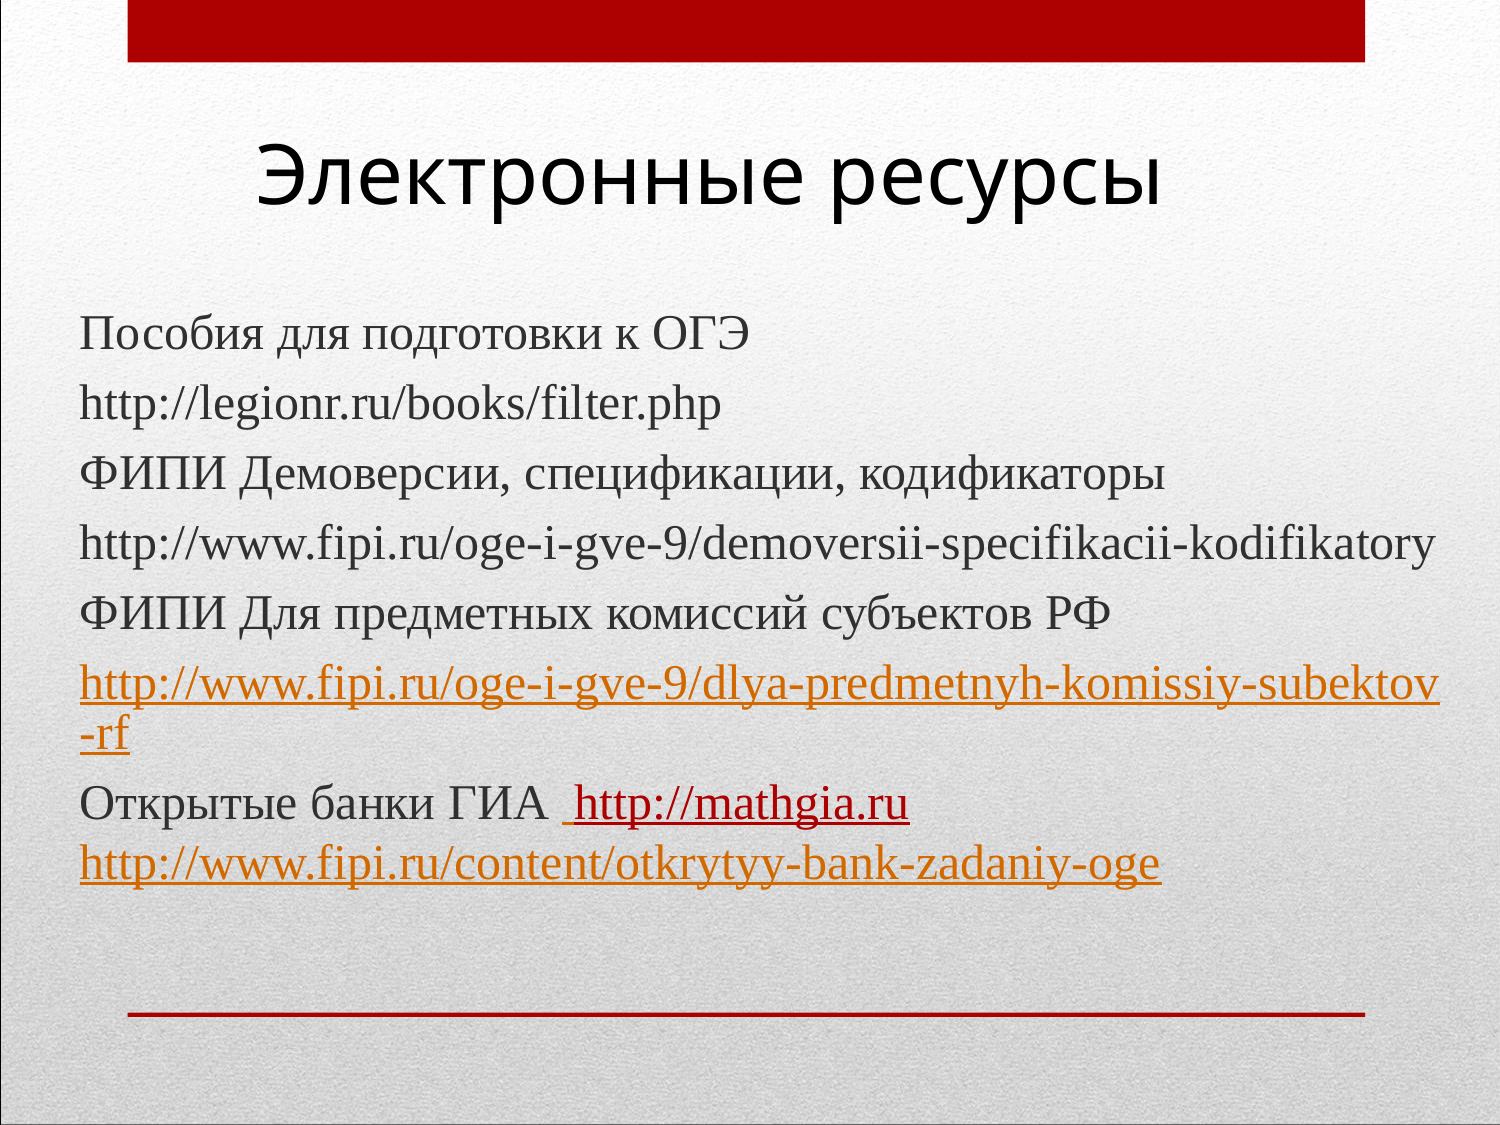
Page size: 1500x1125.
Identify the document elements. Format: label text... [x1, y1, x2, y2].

picture [0, 0, 1500, 1125]
list Пособия для подготовки к ОГЭ http://legionr.ru/books/filter.php ФИПИ Демоверсии, спецификации, кодификаторы http://www.fipi.ru/oge-i-gve-9/demoversii-specifikacii-kodifikatory ФИПИ Для предметных комиссий субъектов РФ http://www.fipi.ru/oge-i-gve-9/dlya-predmetnyh-komissiy-subektov-rf Открытые банки ГИА http://mathgia.ru http://www.fipi.ru/content/otkrytyy-bank-zadaniy-oge [64, 266, 1460, 1012]
text_box Электронные ресурсы [242, 113, 1353, 229]
